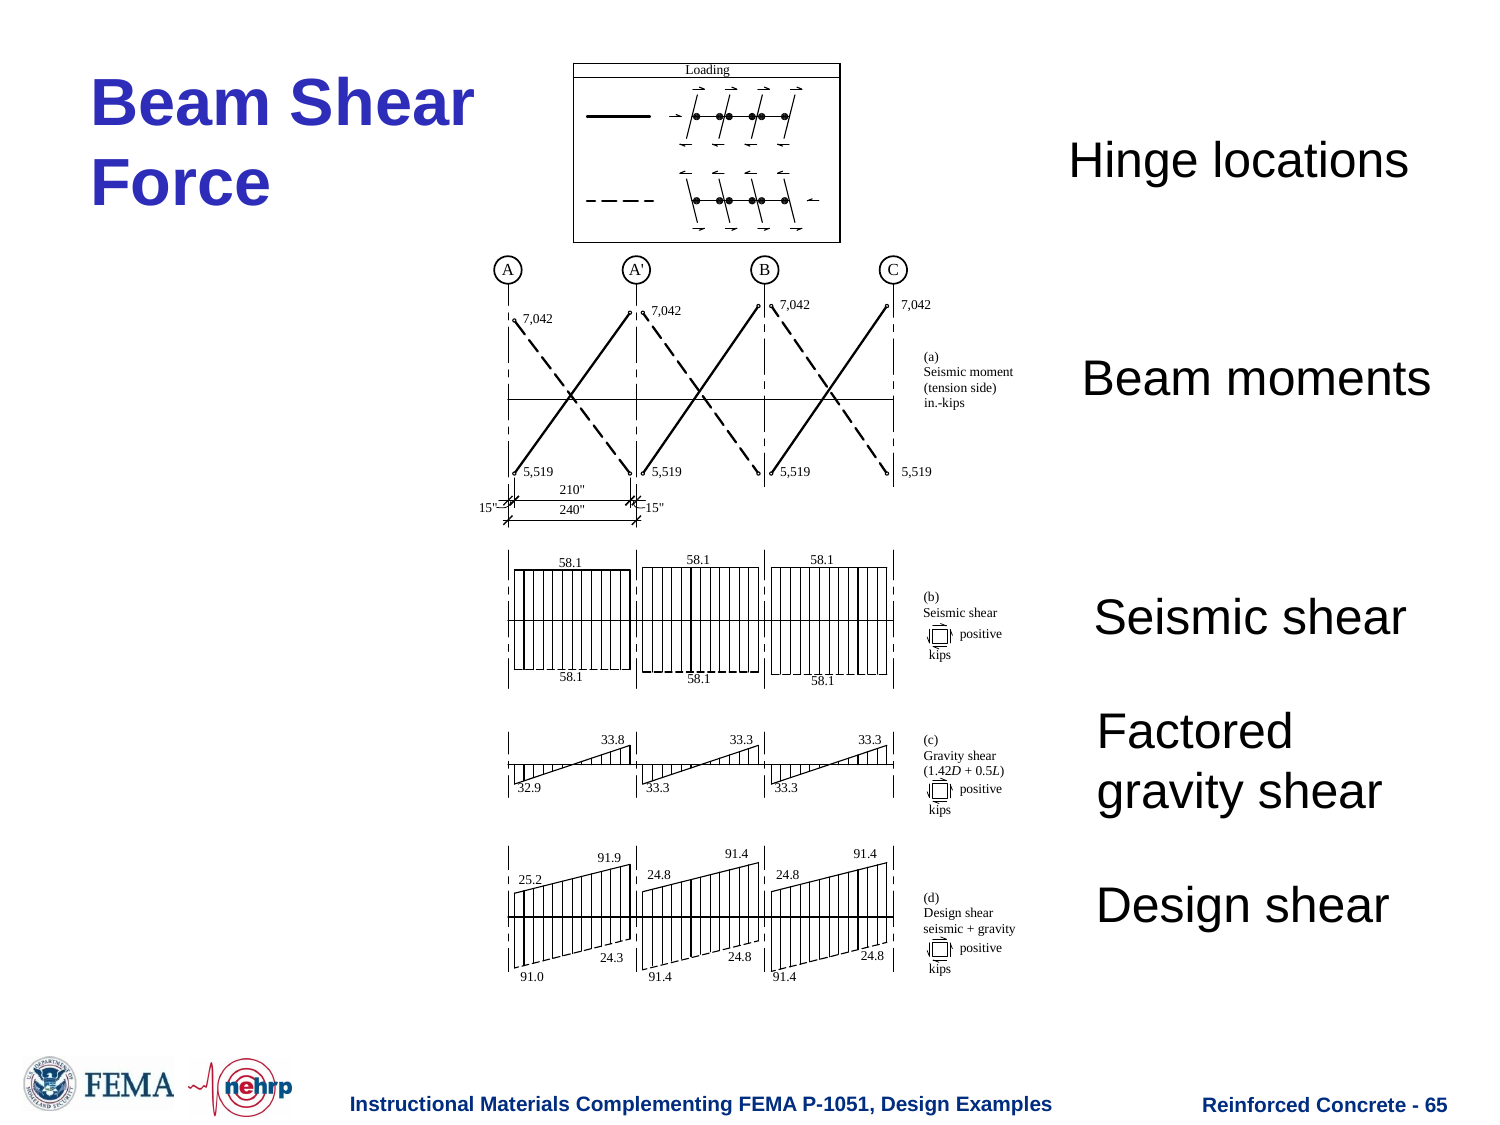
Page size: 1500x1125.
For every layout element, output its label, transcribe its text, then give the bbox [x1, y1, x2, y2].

picture [188, 1058, 292, 1117]
text_box Factored gravity shear [1082, 690, 1398, 826]
picture [23, 1056, 174, 1111]
text_box Design shear [1082, 865, 1406, 940]
footer Instructional Materials Complementing FEMA P-1051, Design Examples [334, 1087, 1104, 1124]
text_box Seismic shear [1082, 577, 1423, 652]
text_box Beam moments [1082, 338, 1447, 414]
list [466, 50, 1078, 997]
title Beam Shear Force [74, 44, 1426, 233]
